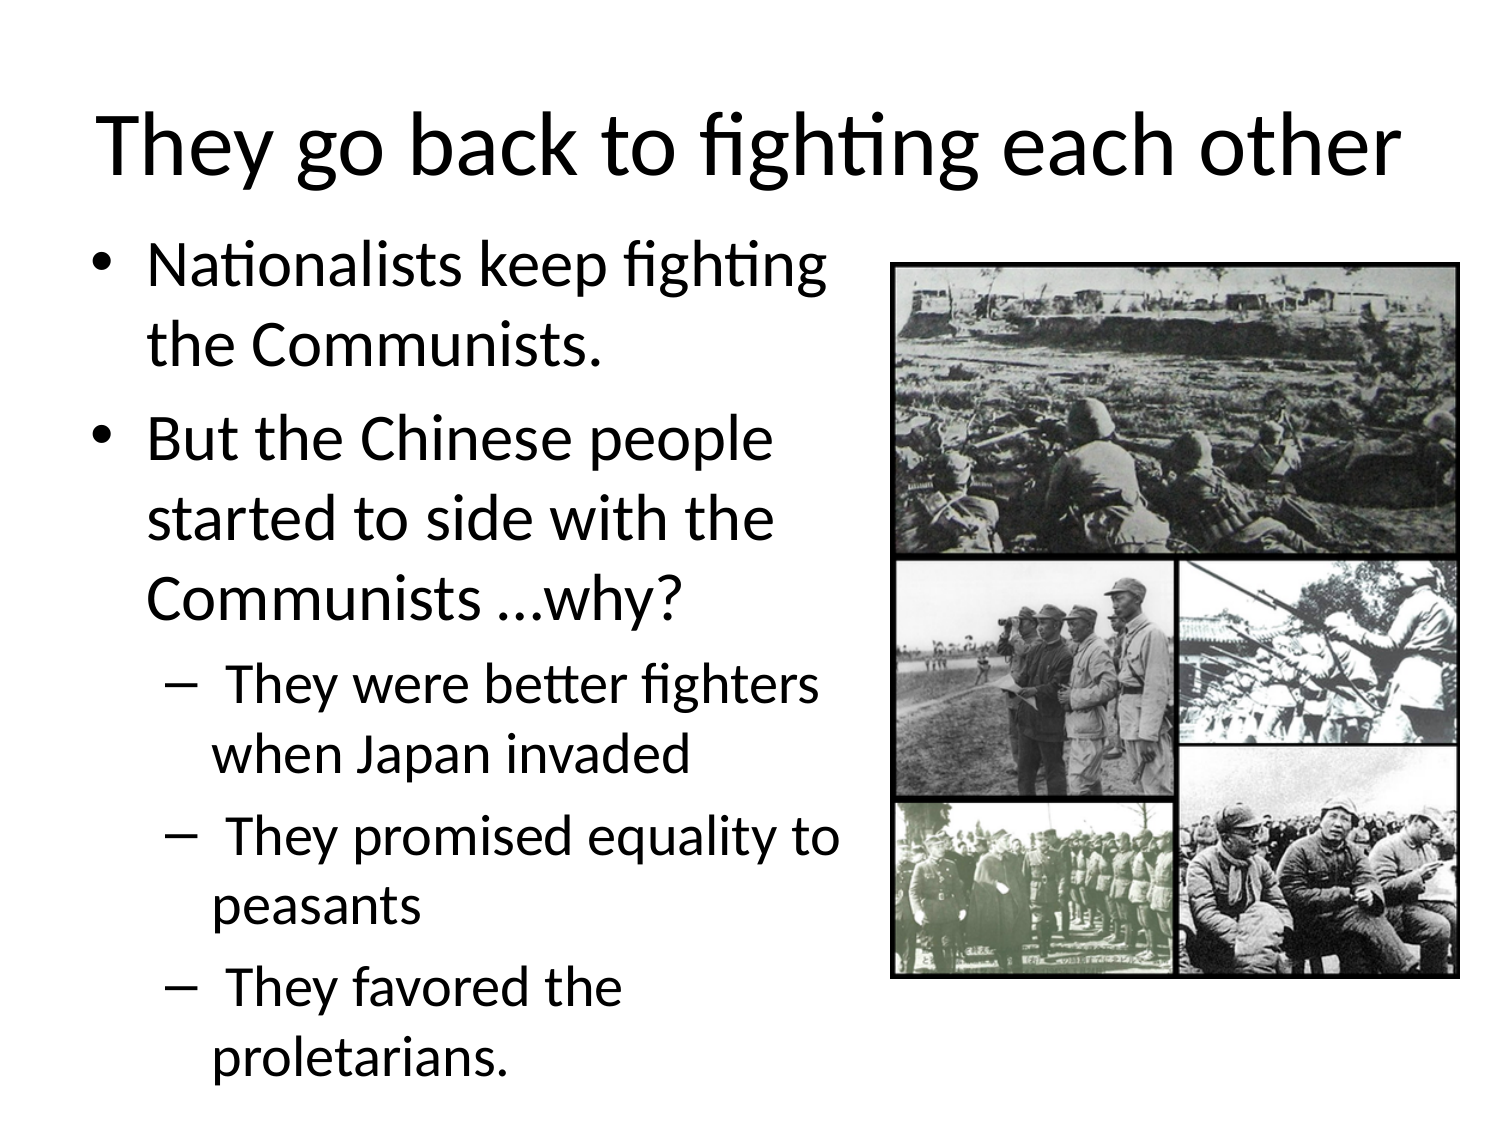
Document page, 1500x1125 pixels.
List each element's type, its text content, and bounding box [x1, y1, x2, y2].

picture [890, 262, 1460, 979]
title They go back to fighting each other [75, 45, 1425, 233]
list Nationalists keep fighting the Communists. But the Chinese people started to side with the Communists …why? They were better fighters when Japan invaded They promised equality to peasants They favored the proletarians. [75, 212, 925, 1100]
